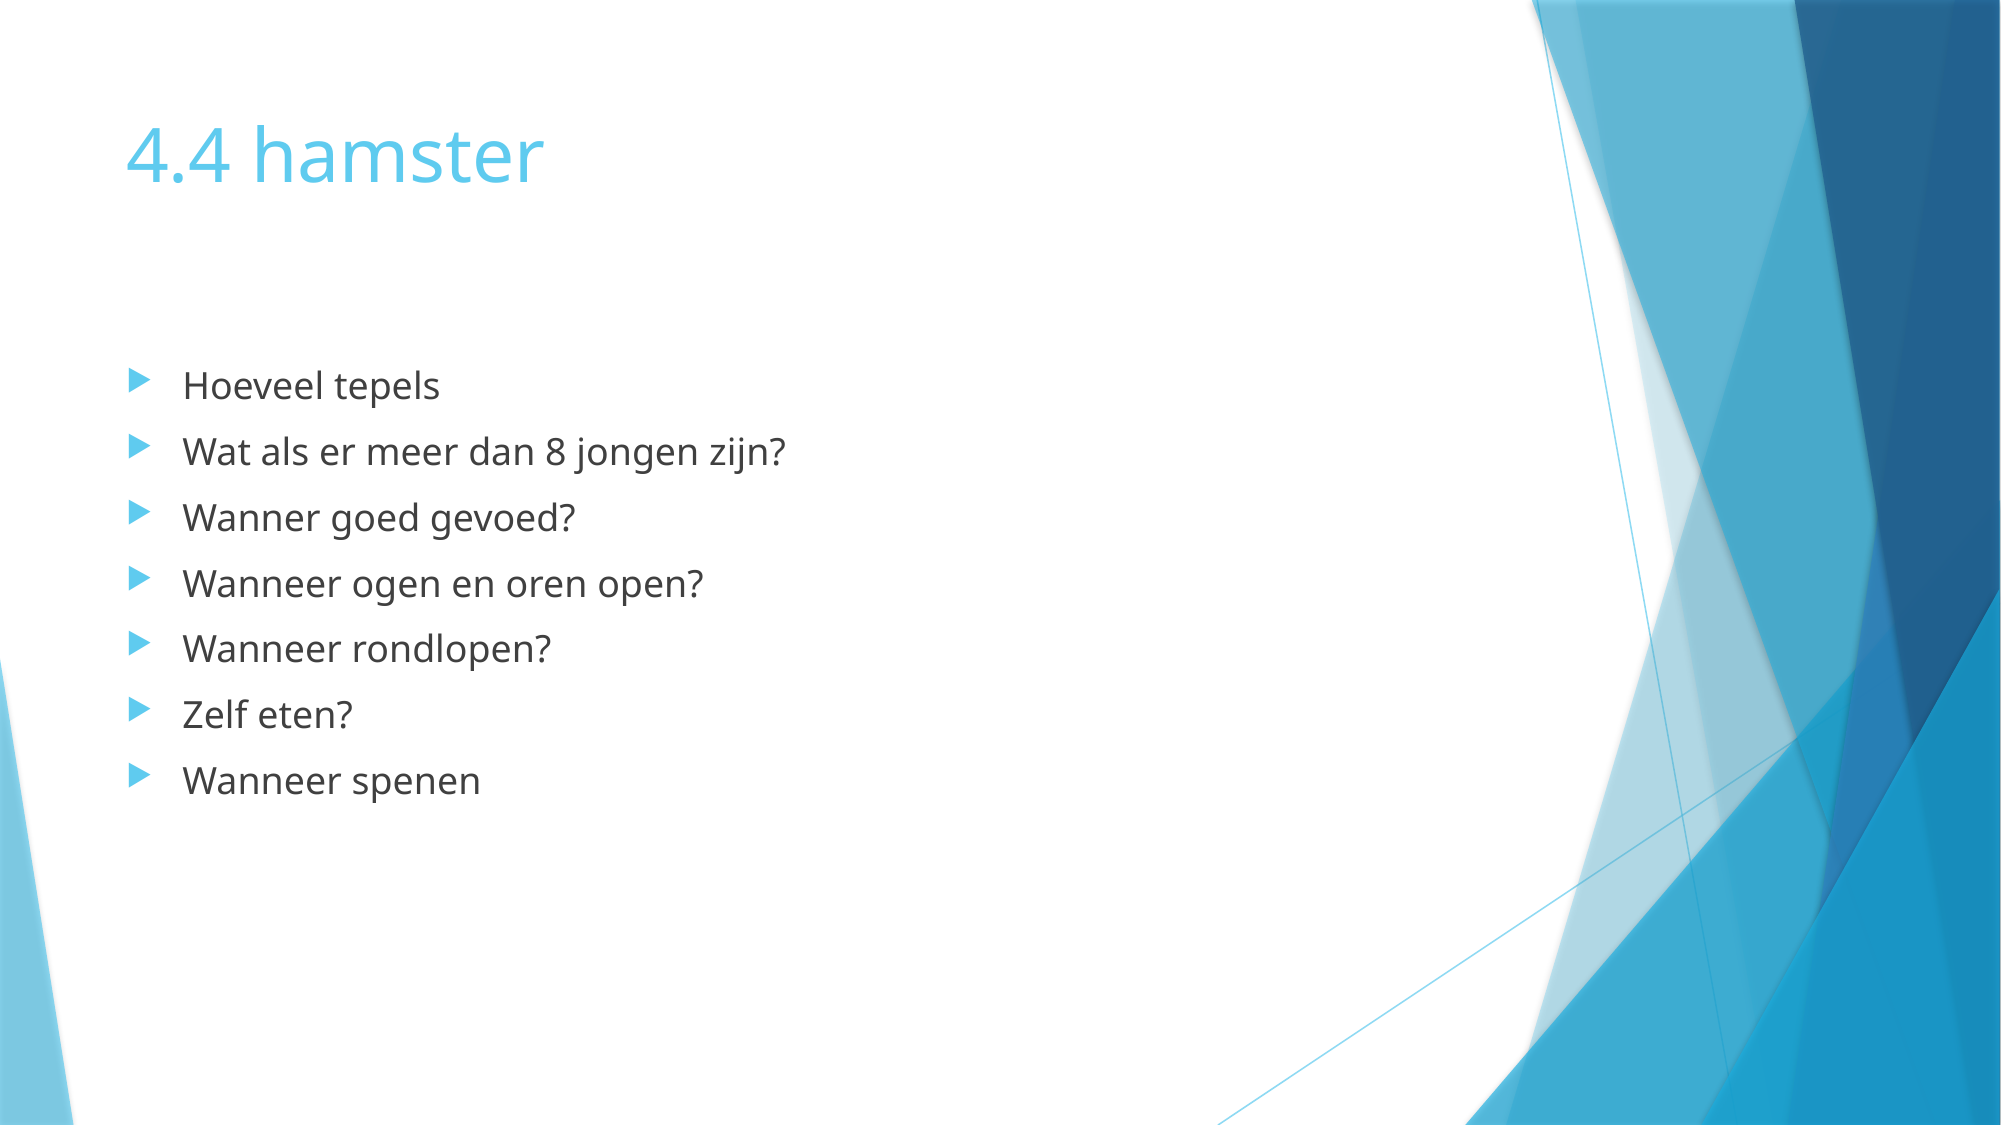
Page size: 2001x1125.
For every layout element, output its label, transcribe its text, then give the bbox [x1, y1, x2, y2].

list Hoeveel tepels Wat als er meer dan 8 jongen zijn? Wanner goed gevoed? Wanneer ogen en oren open? Wanneer rondlopen? Zelf eten? Wanneer spenen [111, 354, 1522, 992]
title 4.4 hamster [111, 99, 1522, 317]
